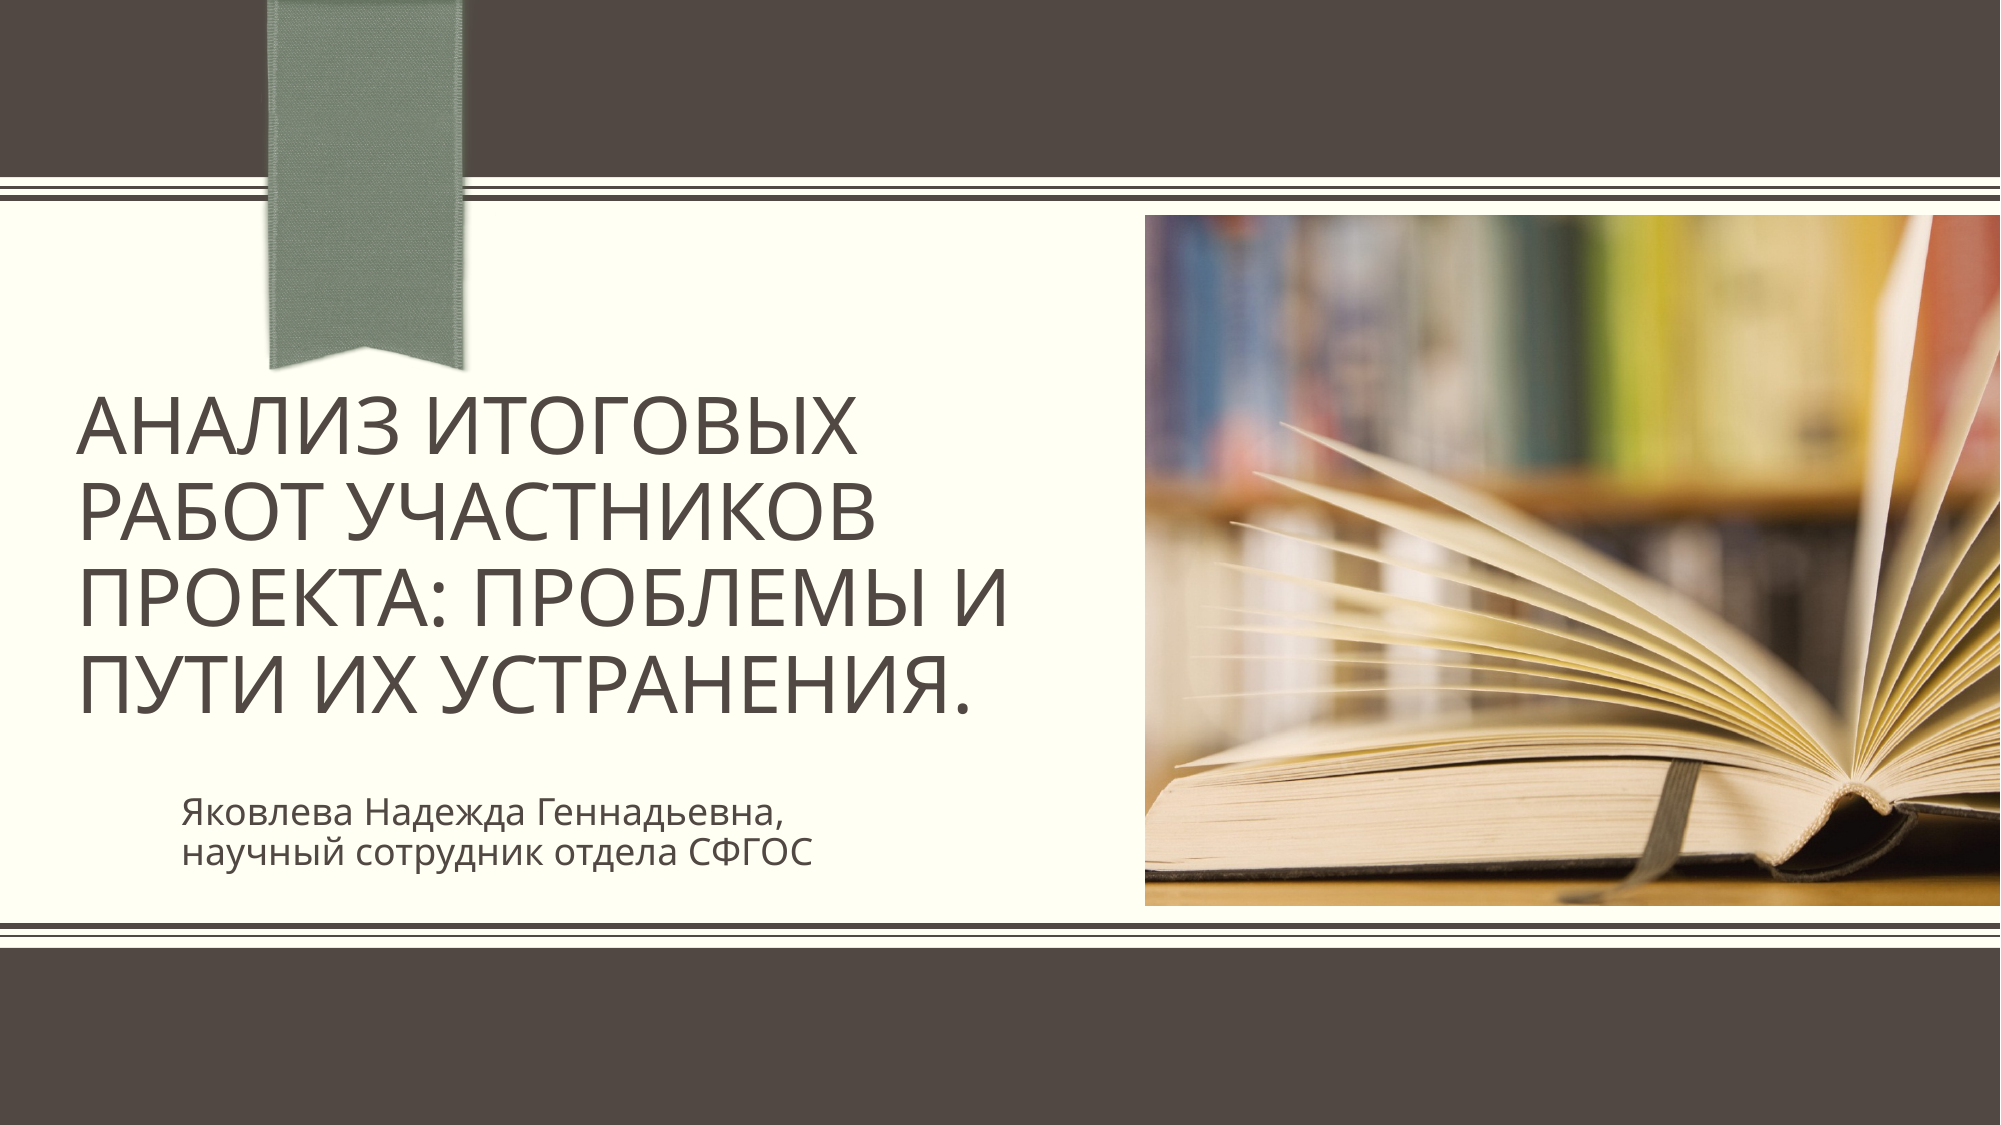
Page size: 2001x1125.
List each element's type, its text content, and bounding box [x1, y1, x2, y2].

title АНАЛИЗ ИТОГОВЫХ РАБОТ УЧАСТНИКОВ ПРОЕКТА: проблемы и пути их устранения. [76, 376, 1072, 741]
picture [1145, 214, 2000, 906]
subtitle Яковлева Надежда Геннадьевна, научный сотрудник отдела СФГОС [181, 740, 1122, 897]
